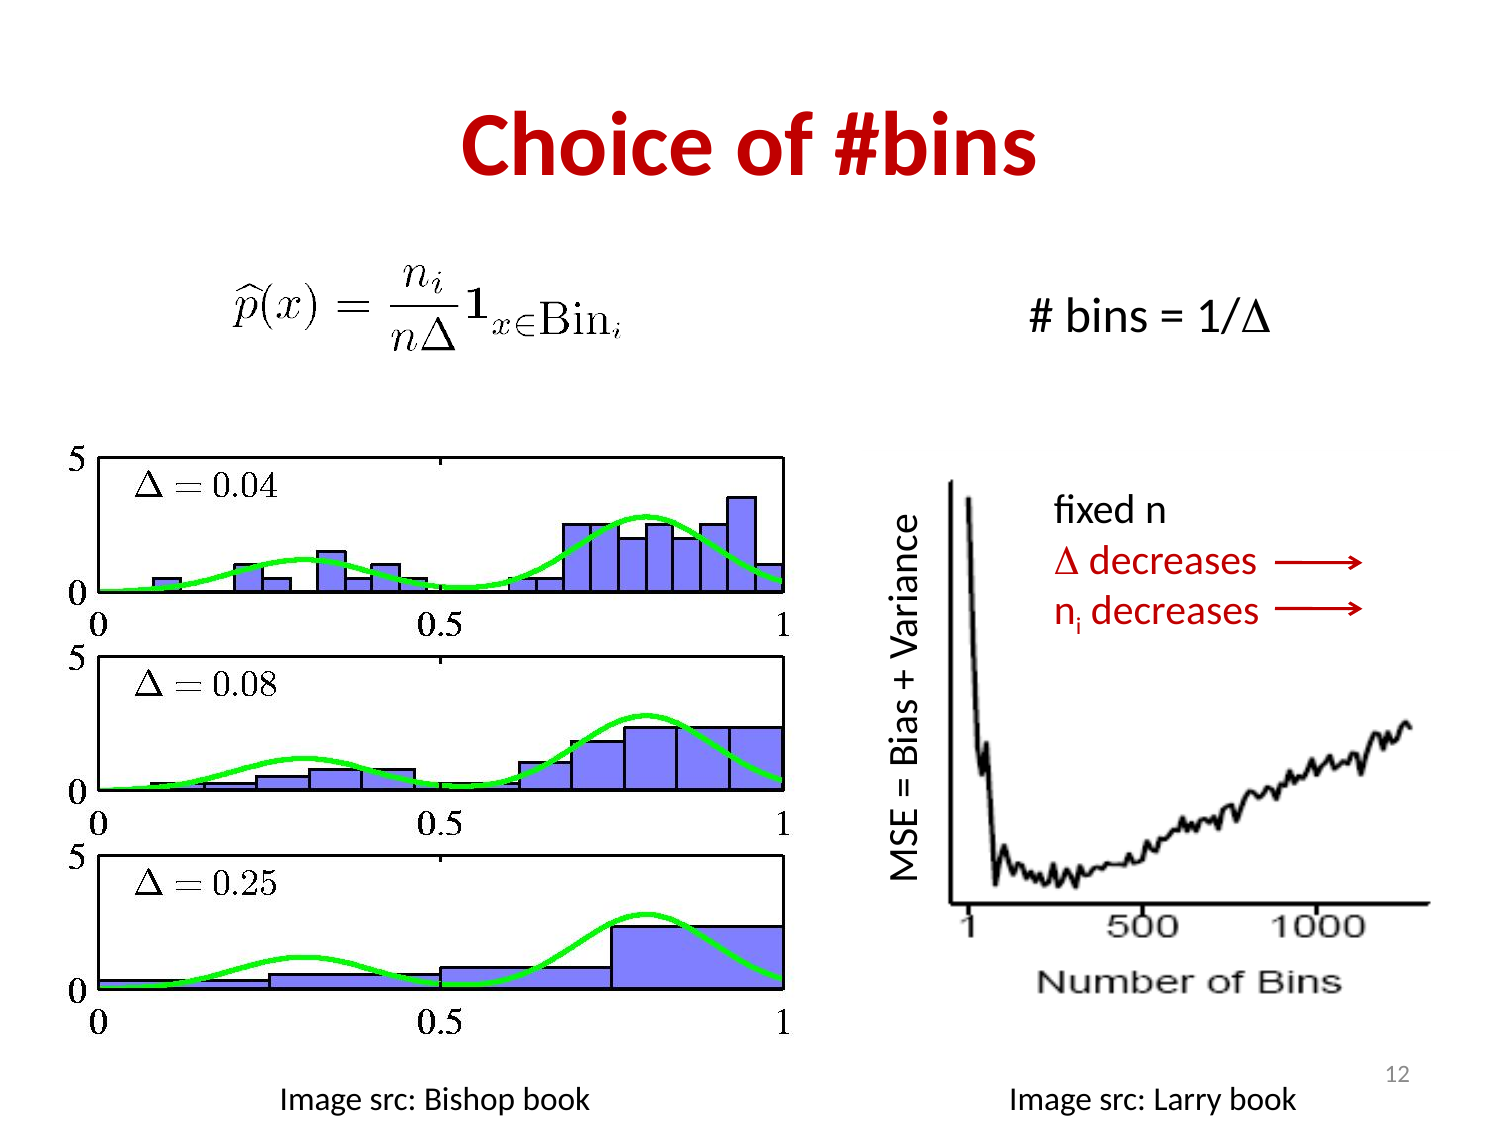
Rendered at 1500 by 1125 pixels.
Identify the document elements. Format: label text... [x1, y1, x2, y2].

text_box Image src: Bishop book [264, 1069, 606, 1125]
text_box # bins = 1/D [1014, 274, 1286, 350]
picture [62, 424, 808, 1038]
title Choice of #bins [75, 45, 1425, 233]
picture [228, 262, 622, 353]
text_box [862, 449, 1460, 1125]
